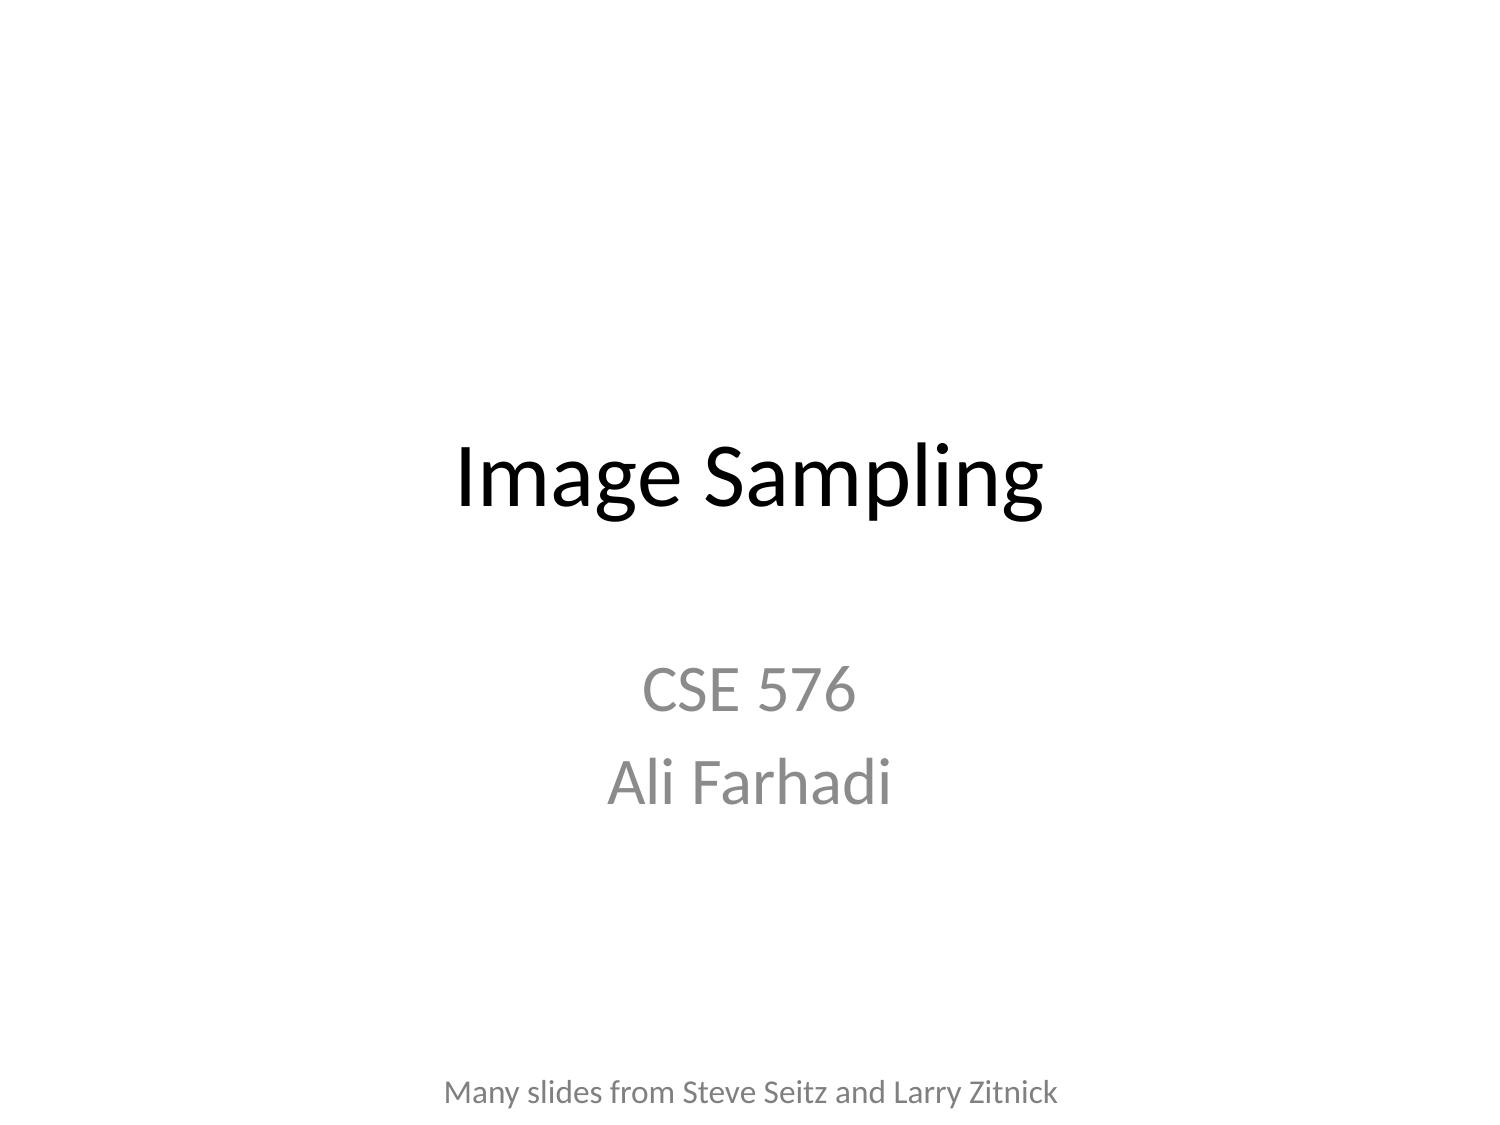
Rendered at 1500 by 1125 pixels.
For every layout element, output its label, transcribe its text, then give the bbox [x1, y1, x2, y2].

title Image Sampling [112, 349, 1388, 591]
text_box Many slides from Steve Seitz and Larry Zitnick [50, 1062, 1452, 1118]
subtitle CSE 576 Ali Farhadi [225, 637, 1275, 925]
